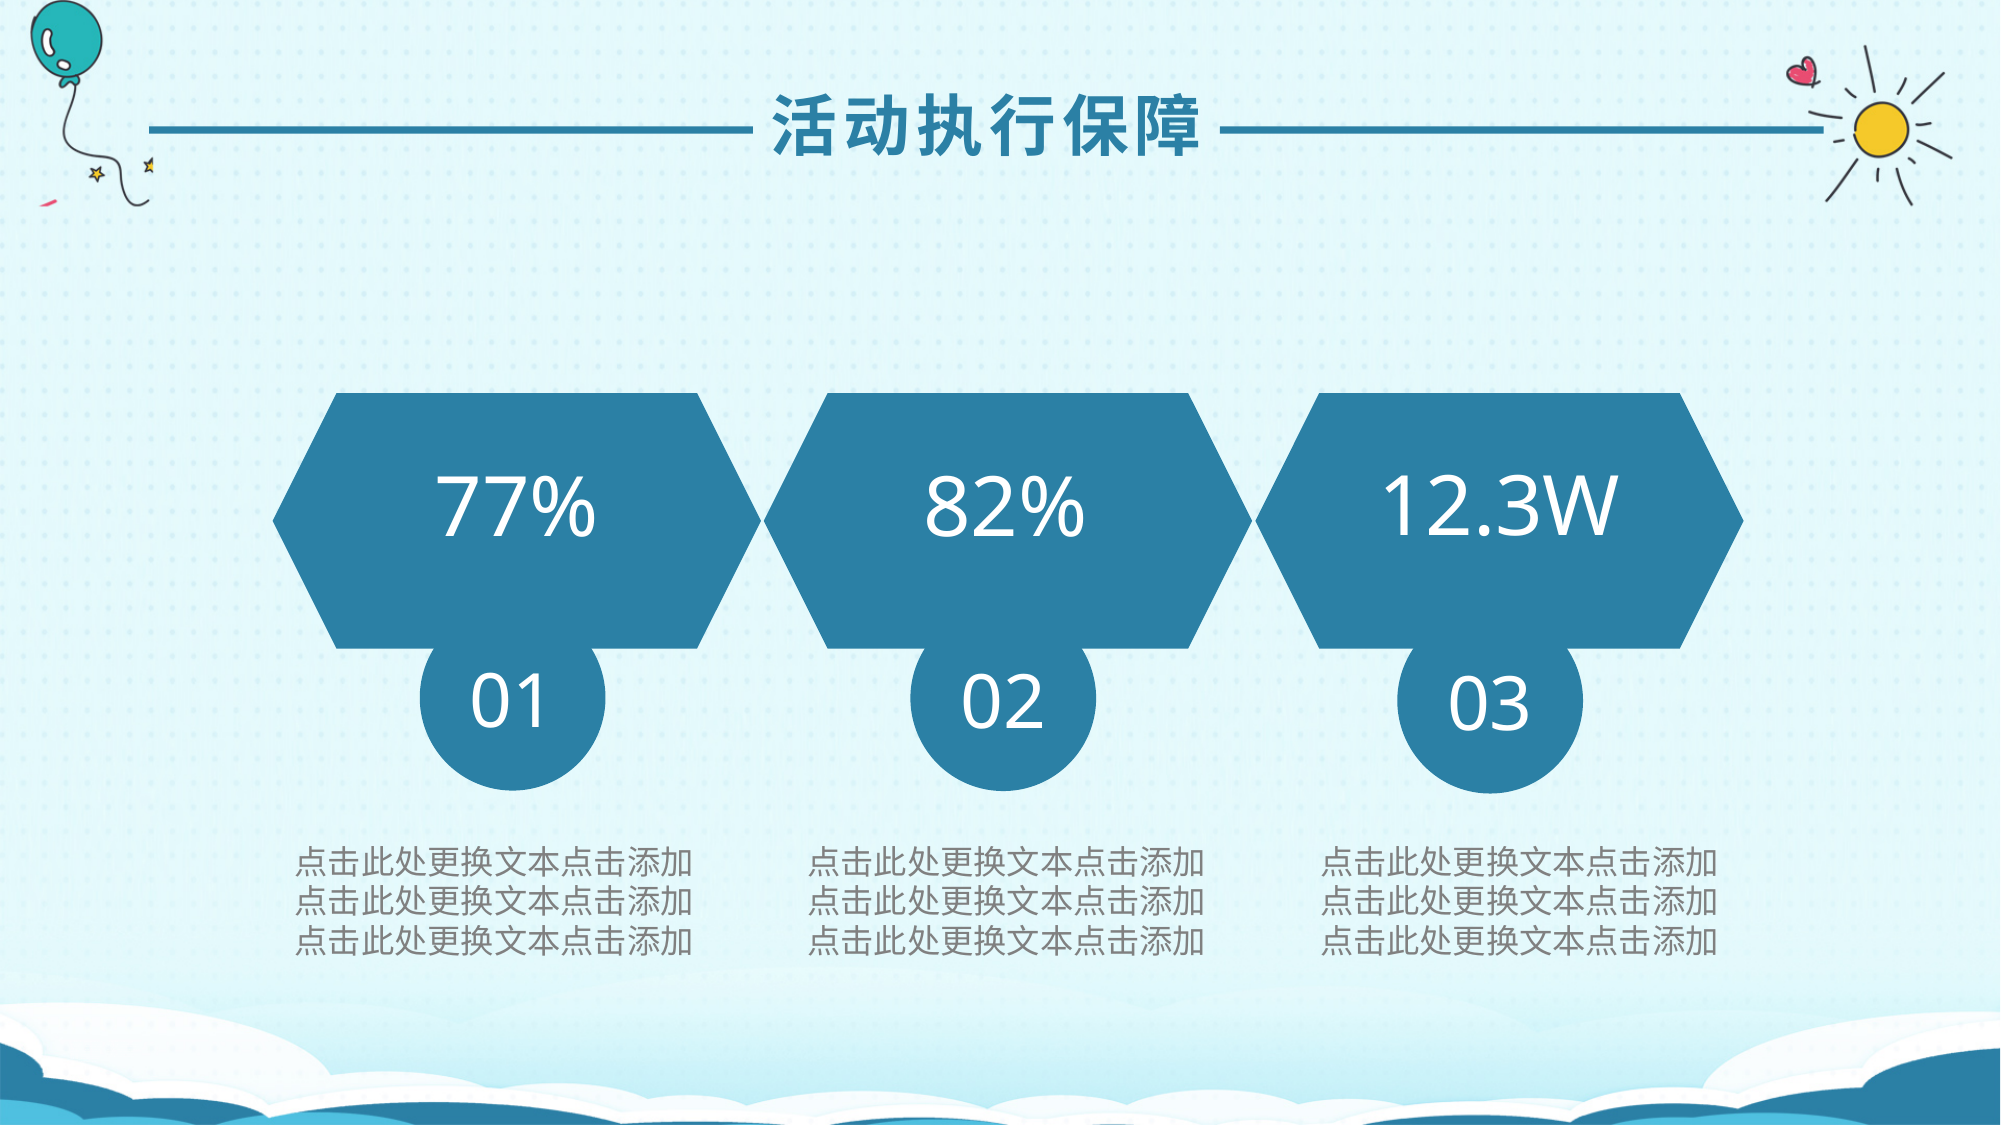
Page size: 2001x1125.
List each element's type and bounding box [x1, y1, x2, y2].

text_box [149, 83, 1824, 165]
picture [0, 0, 2001, 1125]
text_box [272, 392, 1744, 970]
